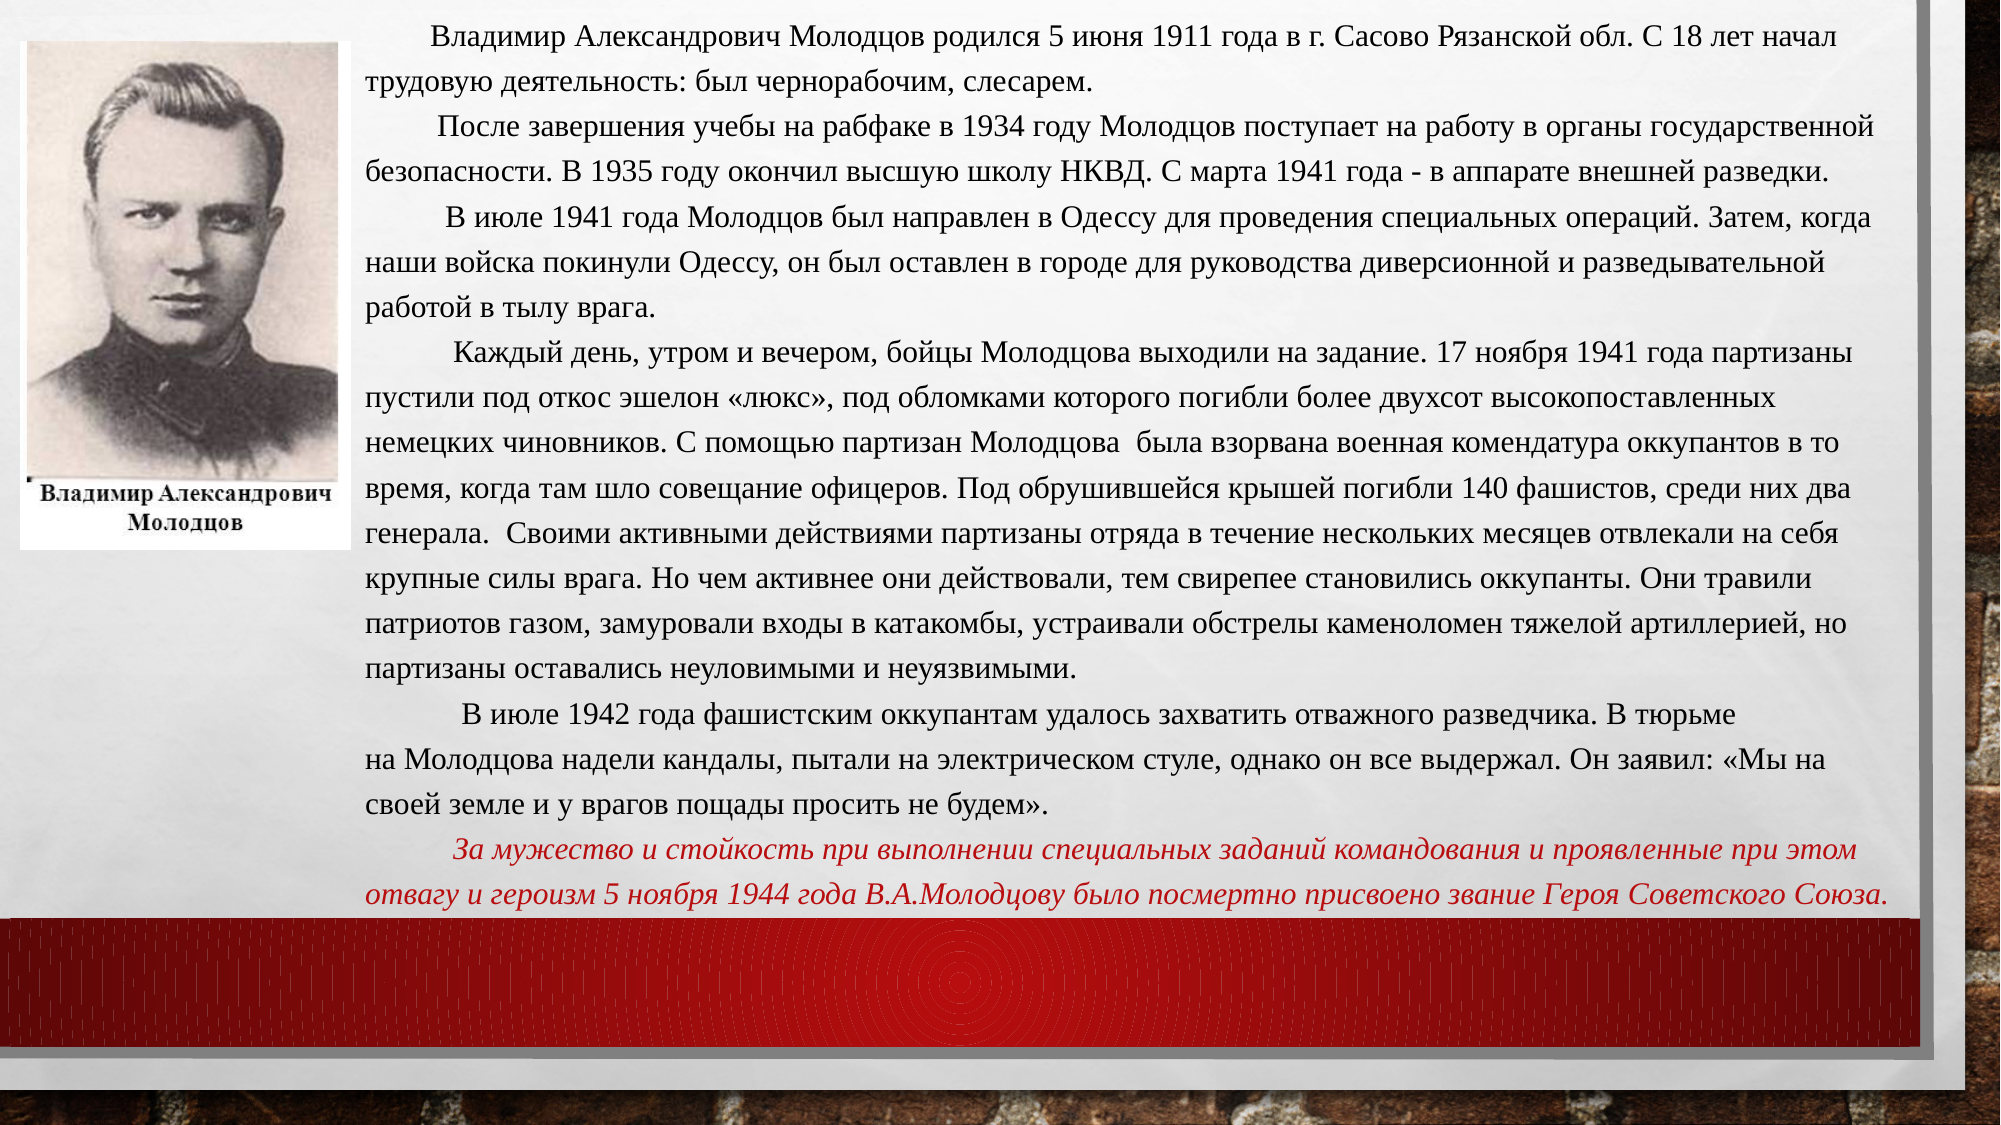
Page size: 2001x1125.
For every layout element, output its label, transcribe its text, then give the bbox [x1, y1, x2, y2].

list Владимир Александрович Молодцов родился 5 июня 1911 года в г. Сасово Рязанской обл. С 18 лет начал трудовую деятельность: был чернорабочим, слесарем. После завершения учебы на рабфаке в 1934 году Молодцов поступает на работу в органы государственной безопасности. В 1935 году окончил высшую школу НКВД. С марта 1941 года - в аппарате внешней разведки. В июле 1941 года Молодцов был направлен в Одессу для проведения специальных операций. Затем, когда наши войска покинули Одессу, он был оставлен в городе для руководства диверсионной и разведывательной работой в тылу врага. Каждый день, утром и вечером, бойцы Молодцова выходили на задание. 17 ноября 1941 года партизаны пустили под откос эшелон «люкс», под обломками которого погибли более двухсот высокопоставленных немецких чиновников. С помощью партизан Молодцова была взорвана военная комендатура оккупантов в то время, когда там шло совещание офицеров. Под обрушившейся крышей погибли 140 фашистов, среди них два генерала. Своими активными действиями партизаны отряда в течение нескольких месяцев отвлекали на себя крупные силы врага. Но чем активнее они действовали, тем свирепее становились оккупанты. Они травили патриотов газом, замуровали входы в катакомбы, устраивали обстрелы каменоломен тяжелой артиллерией, но партизаны оставались неуловимыми и неуязвимыми. В июле 1942 года фашистским оккупантам удалось захватить отважного разведчика. В тюрьме на Молодцова надели кандалы, пытали на электрическом стуле, однако он все выдержал. Он заявил: «Мы на своей земле и у врагов пощады просить не будем». За мужество и стойкость при выполнении специальных заданий командования и проявленные при этом отвагу и героизм 5 ноября 1944 года В.А.Молодцову было посмертно присвоено звание Героя Советского Союза. [350, 0, 1909, 1031]
picture [0, 0, 2000, 1125]
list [19, 41, 351, 551]
